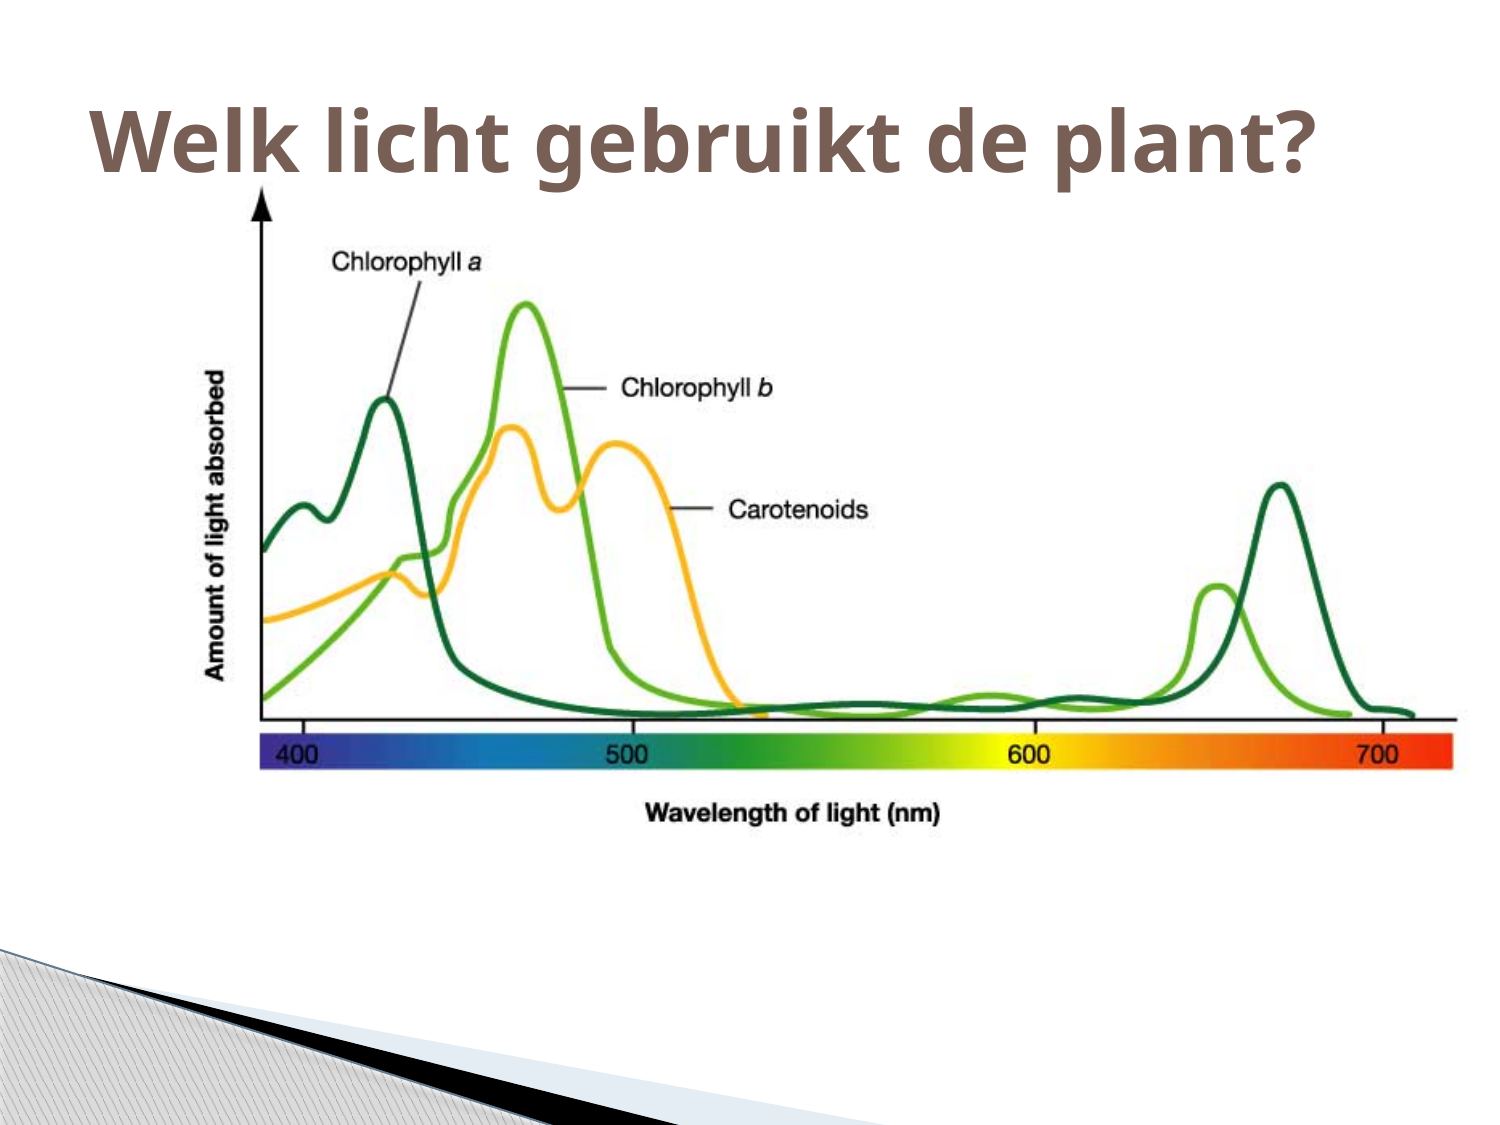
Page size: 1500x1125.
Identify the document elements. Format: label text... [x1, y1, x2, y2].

title Welk licht gebruikt de plant? [75, 45, 175, 233]
picture [182, 27, 1471, 994]
